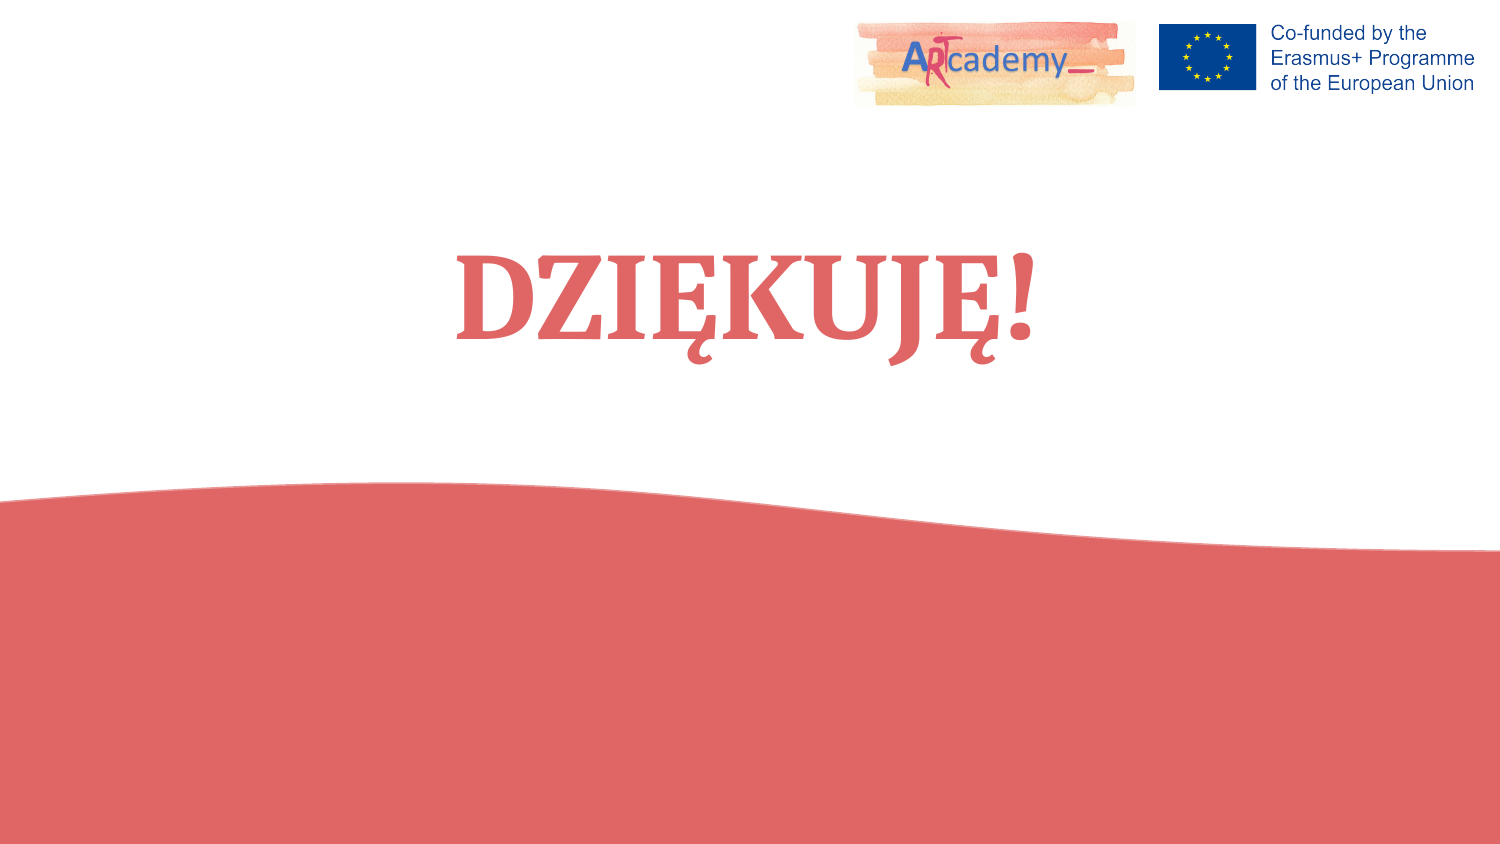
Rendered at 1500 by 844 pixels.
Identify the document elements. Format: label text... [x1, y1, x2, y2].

picture [1158, 24, 1474, 94]
text_box [0, 483, 1500, 844]
title DZIĘKUJĘ! [163, 200, 1335, 366]
picture [854, 2, 1137, 138]
